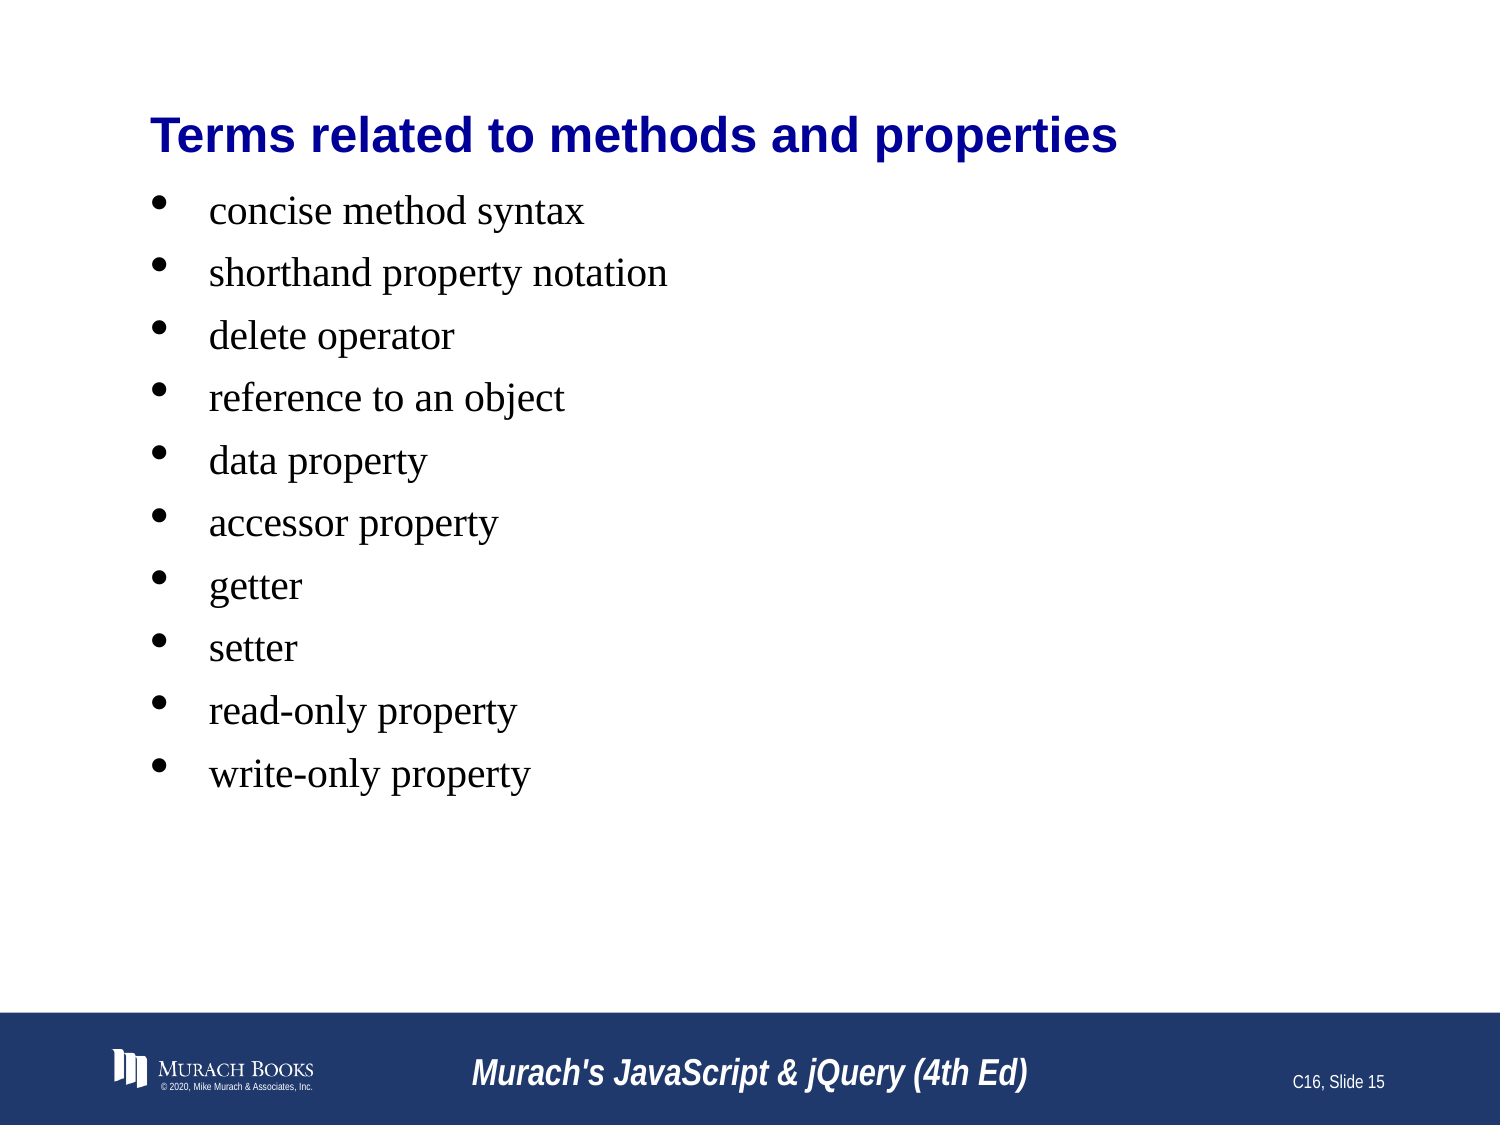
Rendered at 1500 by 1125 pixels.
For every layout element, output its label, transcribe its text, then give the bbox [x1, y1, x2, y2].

footer © 2020, Mike Murach & Associates, Inc. [12, 1025, 463, 1100]
list concise method syntax shorthand property notation delete operator reference to an object data property accessor property getter setter read-only property write-only property [137, 174, 1350, 975]
slide_number Murach's JavaScript & jQuery (4th Ed) [463, 1025, 1050, 1100]
slide_number C16, Slide 15 [1087, 1025, 1400, 1100]
title Terms related to methods and properties [150, 102, 1350, 164]
